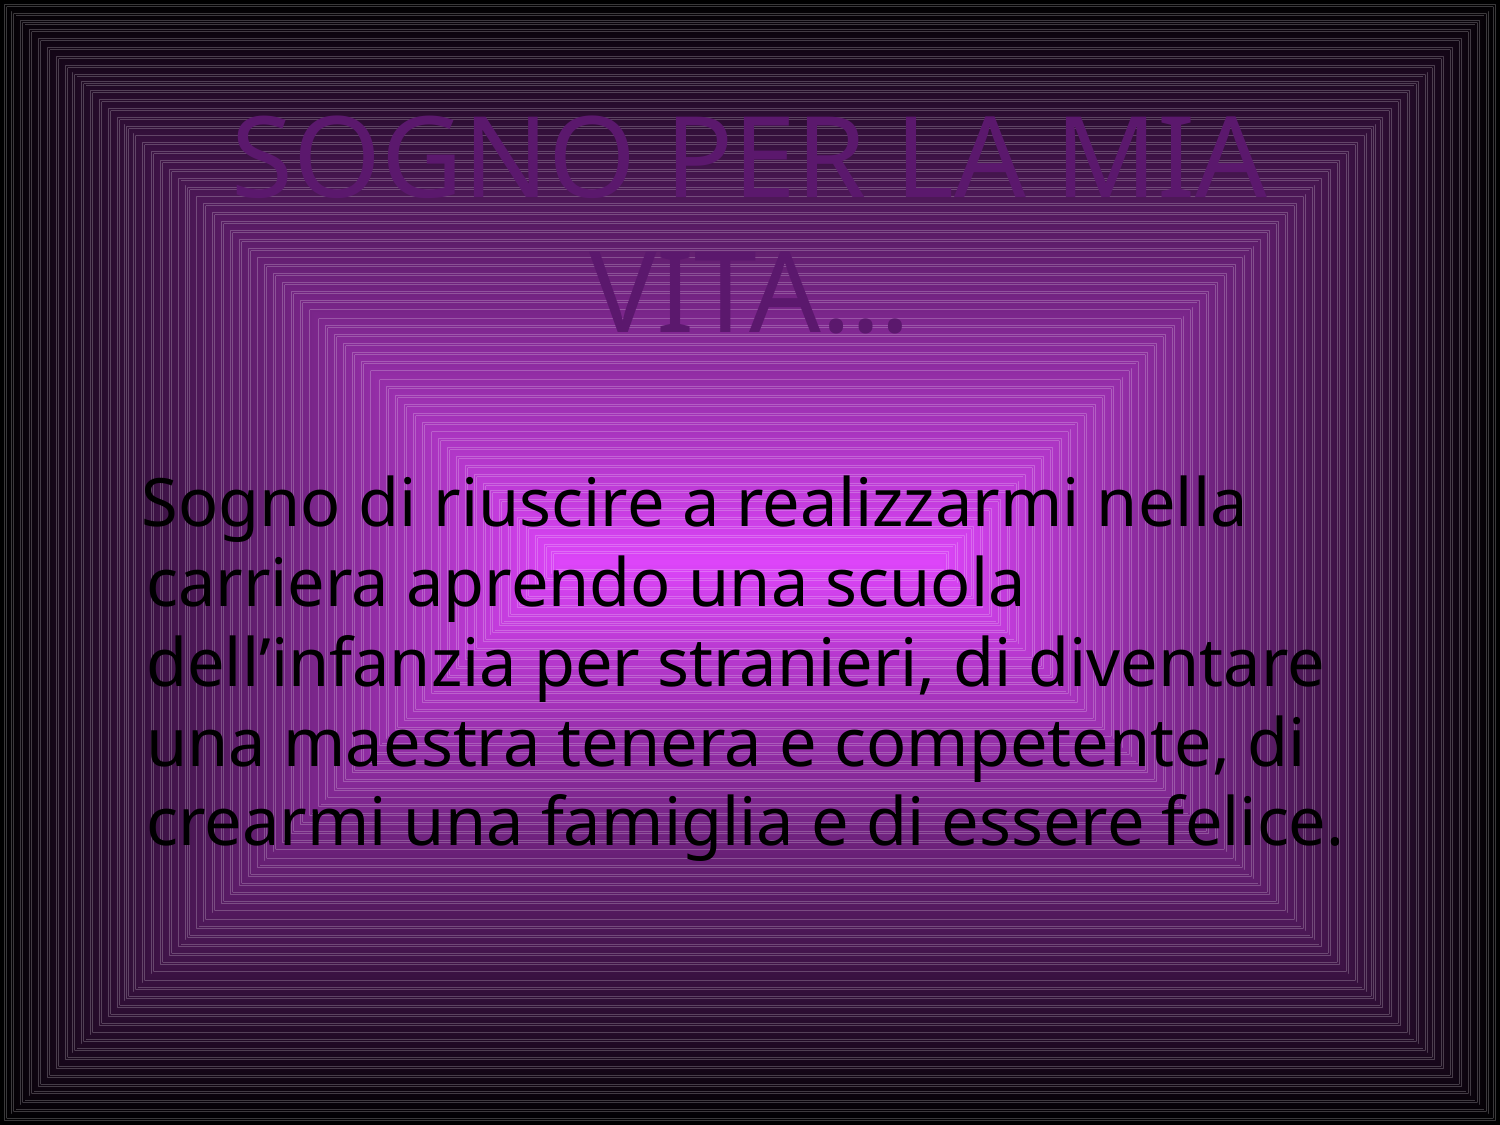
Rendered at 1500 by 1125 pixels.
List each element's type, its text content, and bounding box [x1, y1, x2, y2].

title SOGNO PER LA MIA VITA… [75, 126, 1425, 314]
list Sogno di riuscire a realizzarmi nella carriera aprendo una scuola dell’infanzia per stranieri, di diventare una maestra tenera e competente, di crearmi una famiglia e di essere felice. [75, 358, 1425, 1037]
